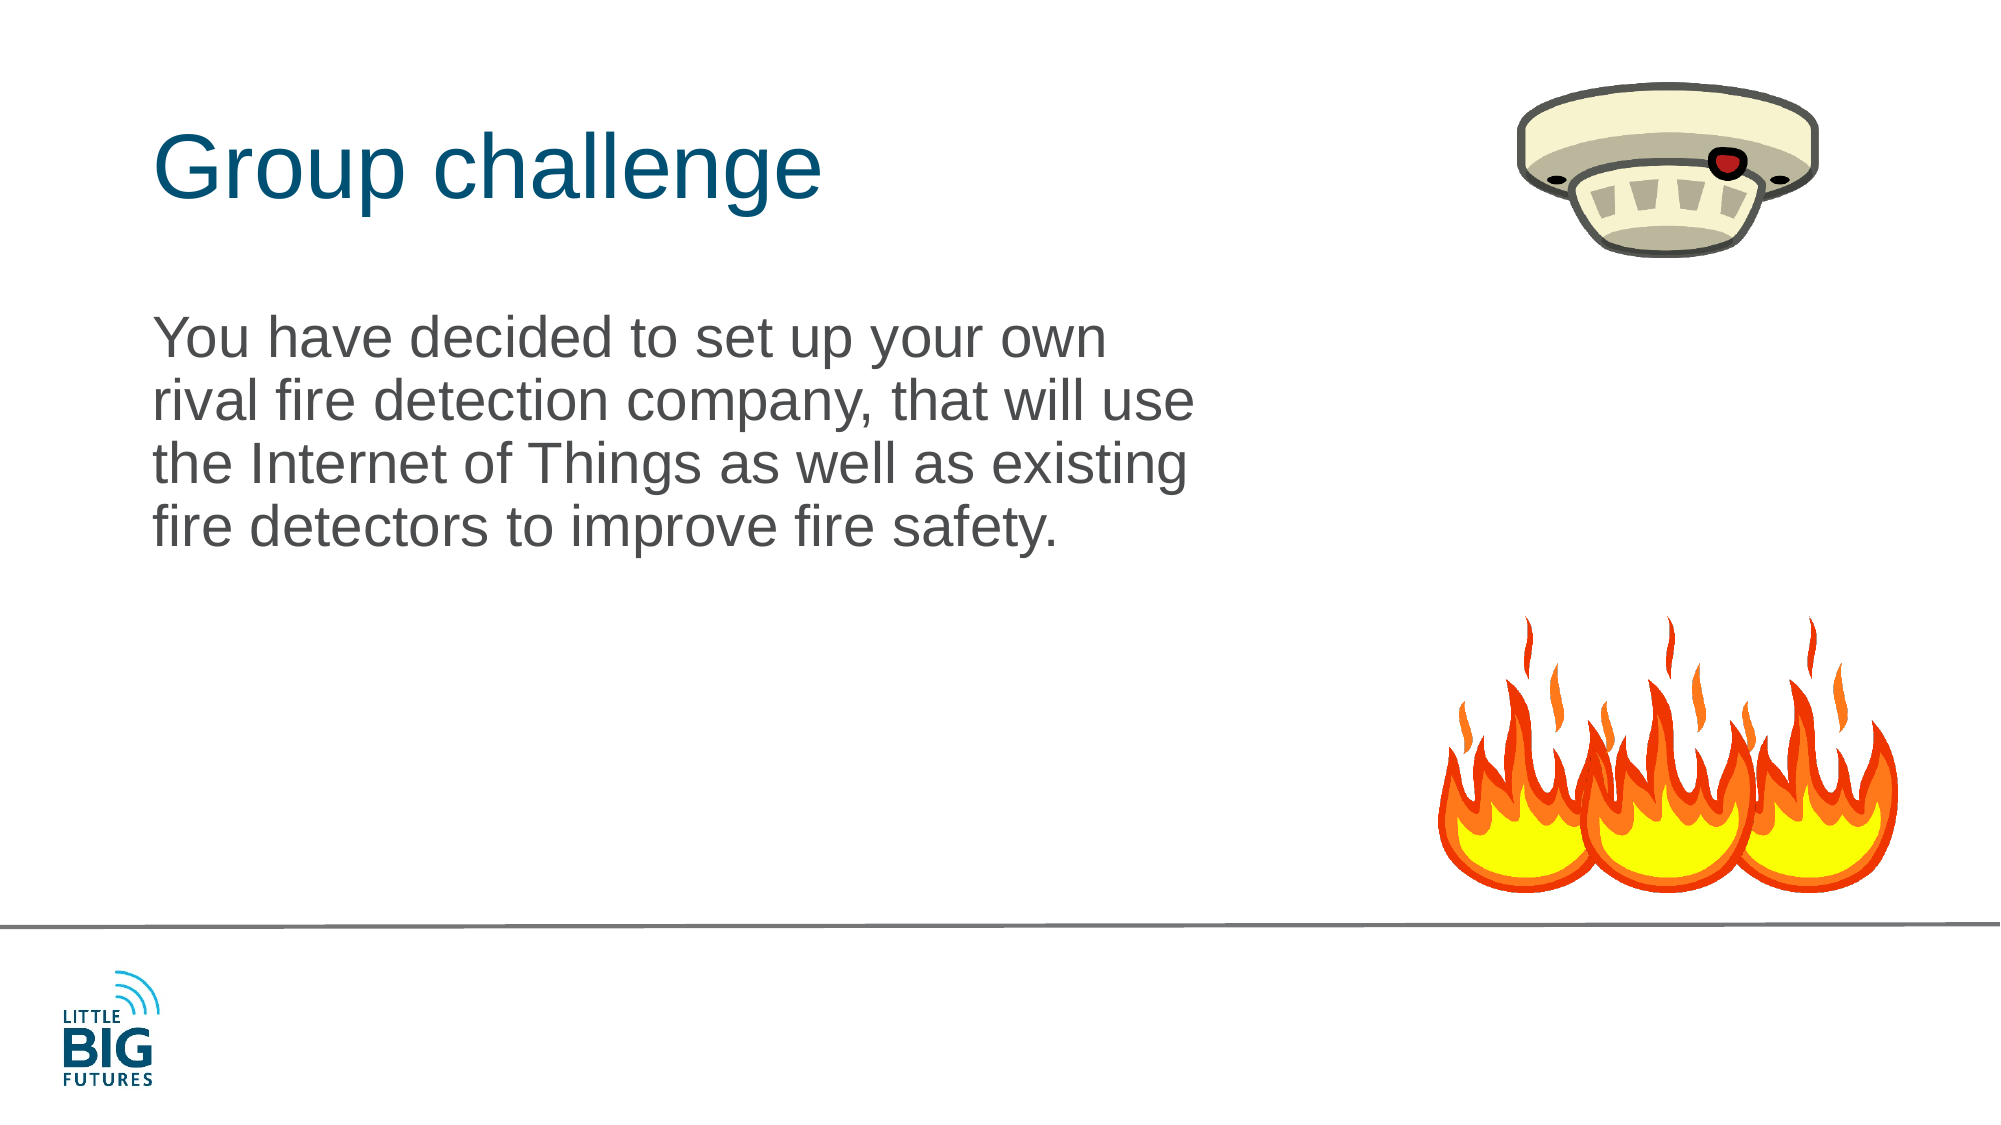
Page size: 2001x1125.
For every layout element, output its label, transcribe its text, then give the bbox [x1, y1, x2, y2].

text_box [1438, 616, 1898, 893]
list You have decided to set up your own rival fire detection company, that will use the Internet of Things as well as existing fire detectors to improve fire safety. [137, 299, 1229, 1014]
picture [27, 938, 196, 1118]
picture [1517, 81, 1819, 258]
title Group challenge [137, 59, 1863, 278]
